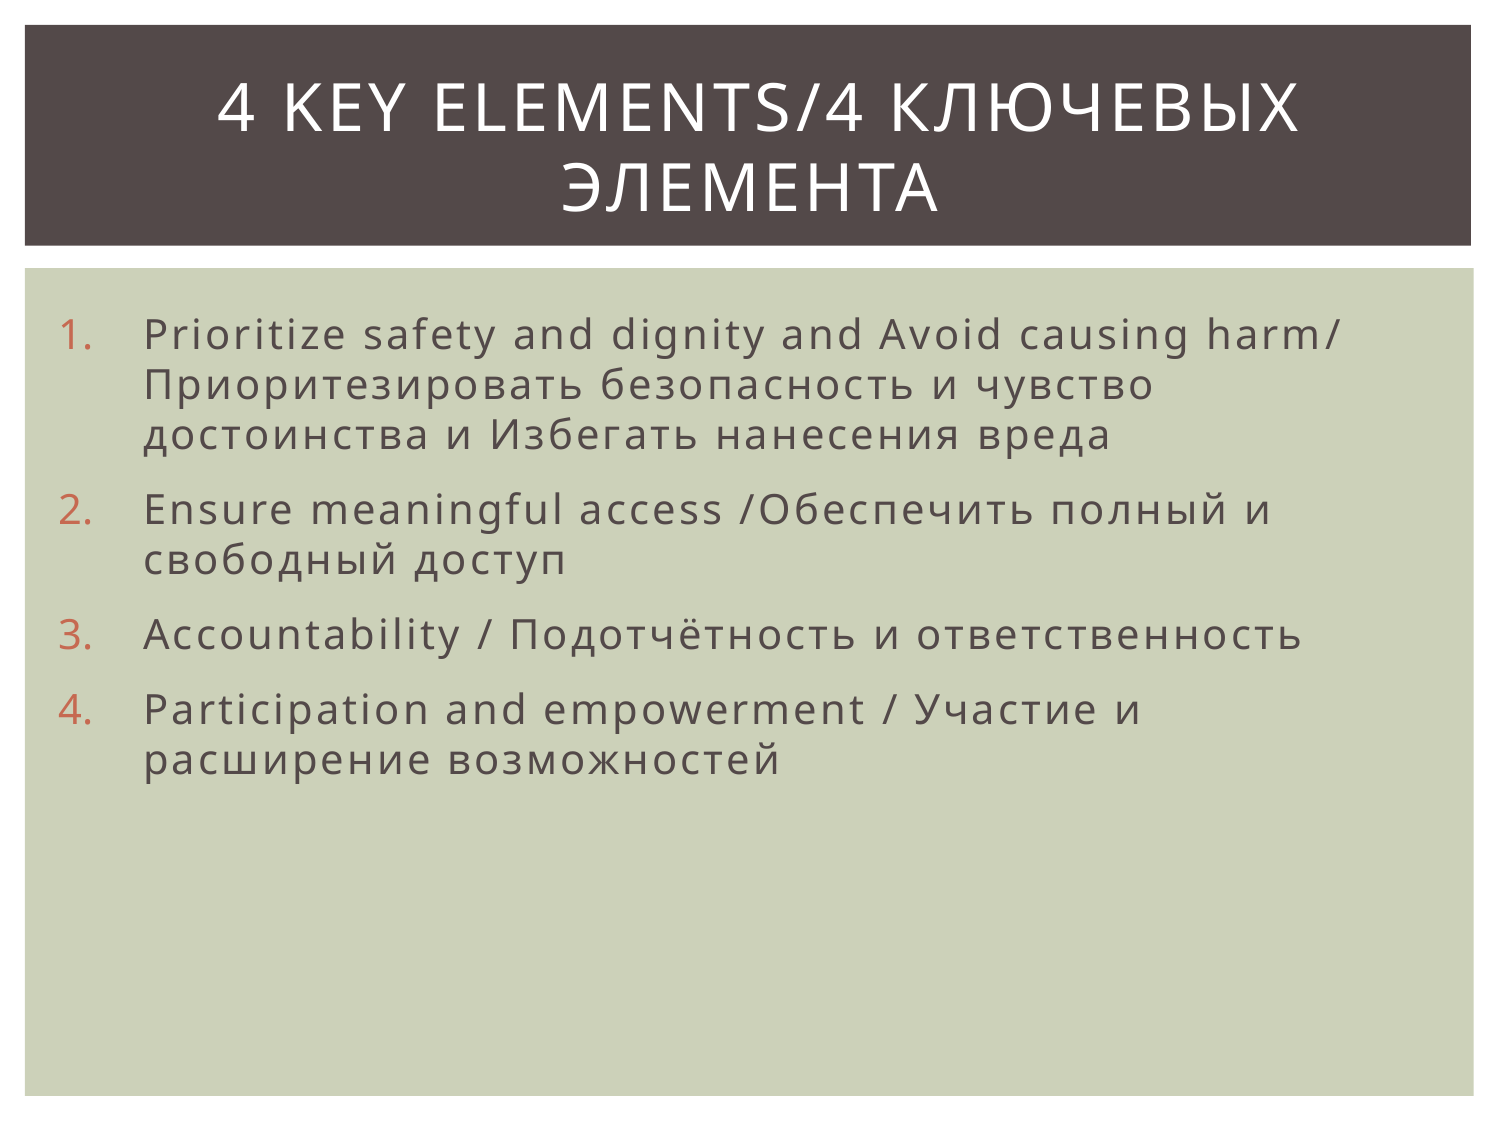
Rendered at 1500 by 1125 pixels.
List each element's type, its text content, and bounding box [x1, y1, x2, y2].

title 4 Key elements/4 ключевых элемента [62, 58, 1438, 232]
list Prioritize safety and dignity and Avoid causing harm/ Приоритезировать безопасность и чувство достоинства и Избегать нанесения вреда Ensure meaningful access /Обеспечить полный и свободный доступ Accountability / Подотчётность и ответственность Participation and empowerment / Участие и расширение возможностей [43, 299, 1457, 1023]
